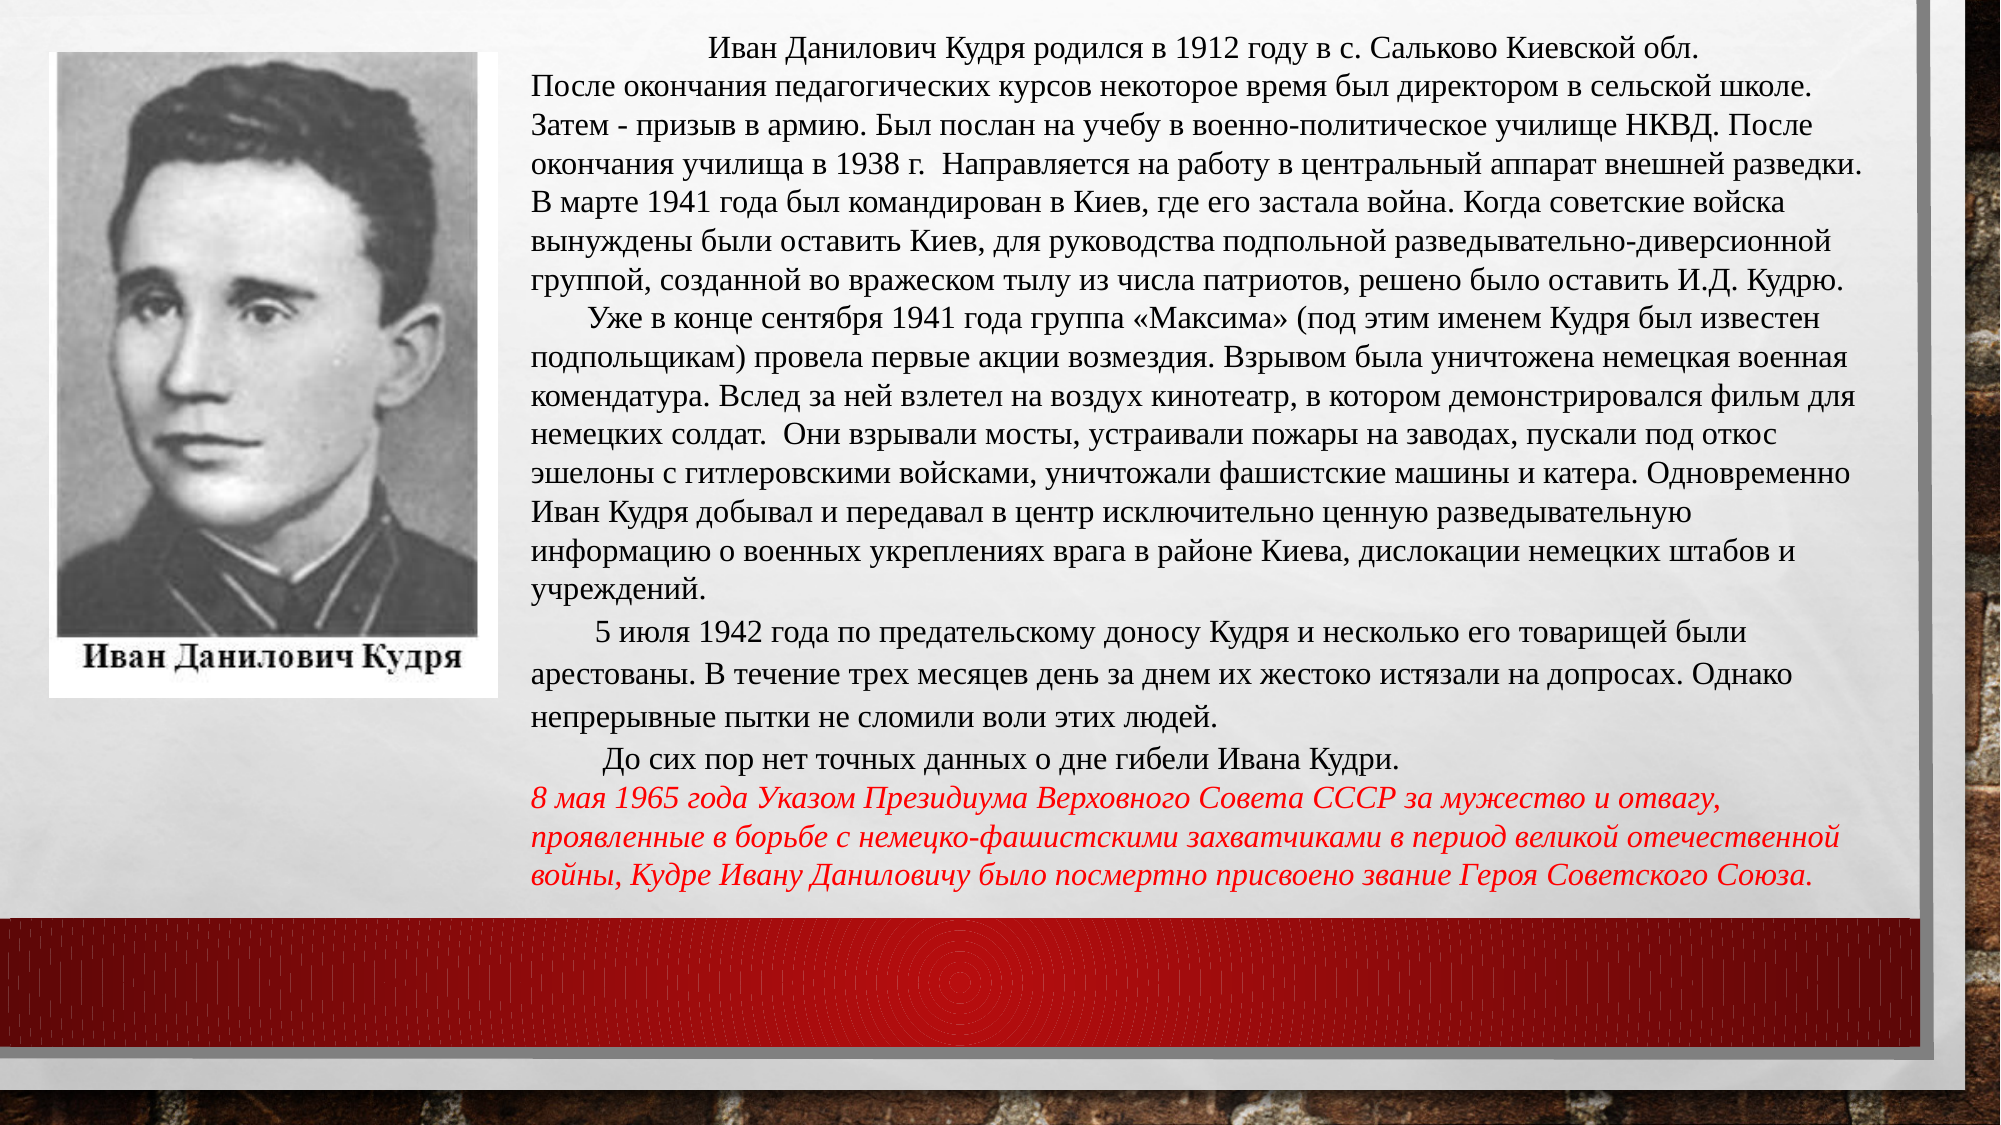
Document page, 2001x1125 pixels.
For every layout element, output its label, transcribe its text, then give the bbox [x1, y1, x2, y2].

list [49, 52, 498, 699]
list Иван Данилович Кудря родился в 1912 году в с. Сальково Киевской обл. После окончания педагогических курсов некоторое время был директором в сельской школе. Затем - призыв в армию. Был послан на учебу в военно-политическое училище НКВД. После окончания училища в 1938 г. Направляется на работу в центральный аппарат внешней разведки. В марте 1941 года был командирован в Киев, где его застала война. Когда советские войска вынуждены были оставить Киев, для руководства подпольной разведывательно-диверсионной группой, созданной во вражеском тылу из числа патриотов, решено было оставить И.Д. Кудрю. Уже в конце сентября 1941 года группа «Максима» (под этим именем Кудря был известен подпольщикам) провела первые акции возмездия. Взрывом была уничтожена немецкая военная комендатура. Вслед за ней взлетел на воздух кинотеатр, в котором демонстрировался фильм для немецких солдат. Они взрывали мосты, устраивали пожары на заводах, пускали под откос эшелоны с гитлеровскими войсками, уничтожали фашистские машины и катера. Одновременно Иван Кудря добывал и передавал в центр исключительно ценную разведывательную информацию о военных укреплениях врага в районе Киева, дислокации немецких штабов и учреждений. 5 июля 1942 года по предательскому доносу Кудря и несколько его товарищей были арестованы. В течение трех месяцев день за днем их жестоко истязали на допросах. Однако непрерывные пытки не сломили воли этих людей. До сих пор нет точных данных о дне гибели Ивана Кудри. 8 мая 1965 года Указом Президиума Верховного Совета СССР за мужество и отвагу, проявленные в борьбе с немецко-фашистскими захватчиками в период великой отечественной войны, Кудре Ивану Даниловичу было посмертно присвоено звание Героя Советского Союза. [515, 18, 1893, 929]
picture [0, 0, 2000, 1125]
